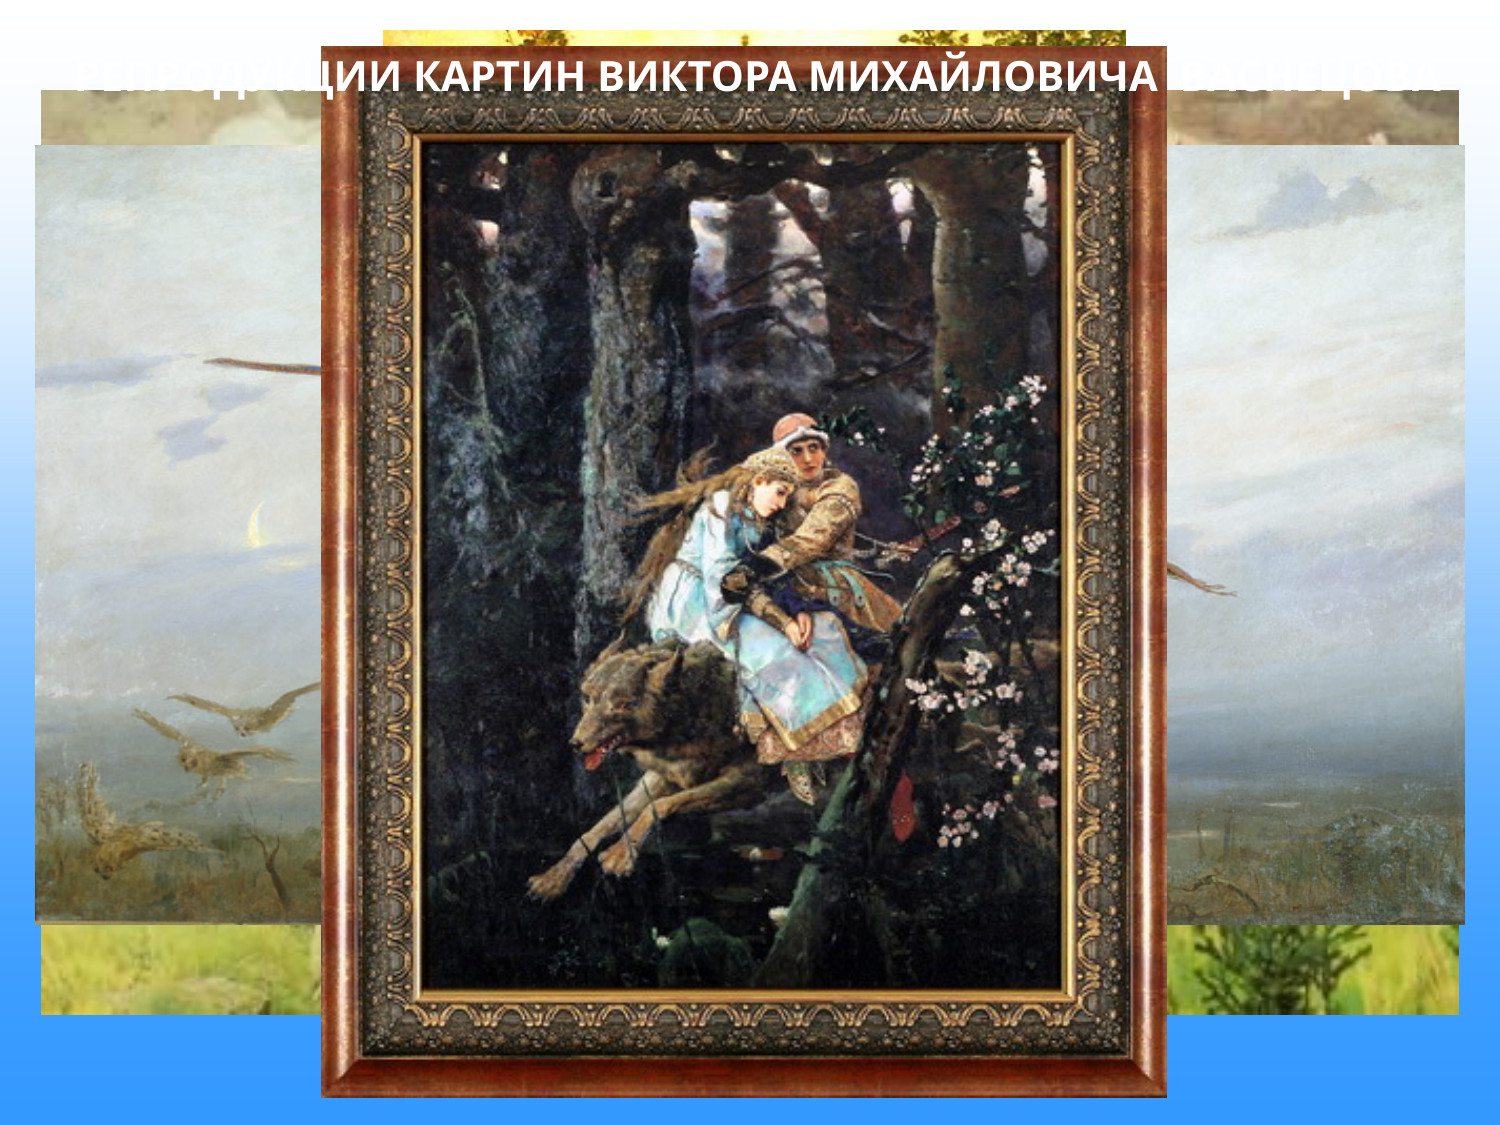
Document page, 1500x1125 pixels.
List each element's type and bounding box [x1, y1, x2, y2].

picture [35, 30, 1465, 1098]
text_box [0, 0, 1500, 1125]
